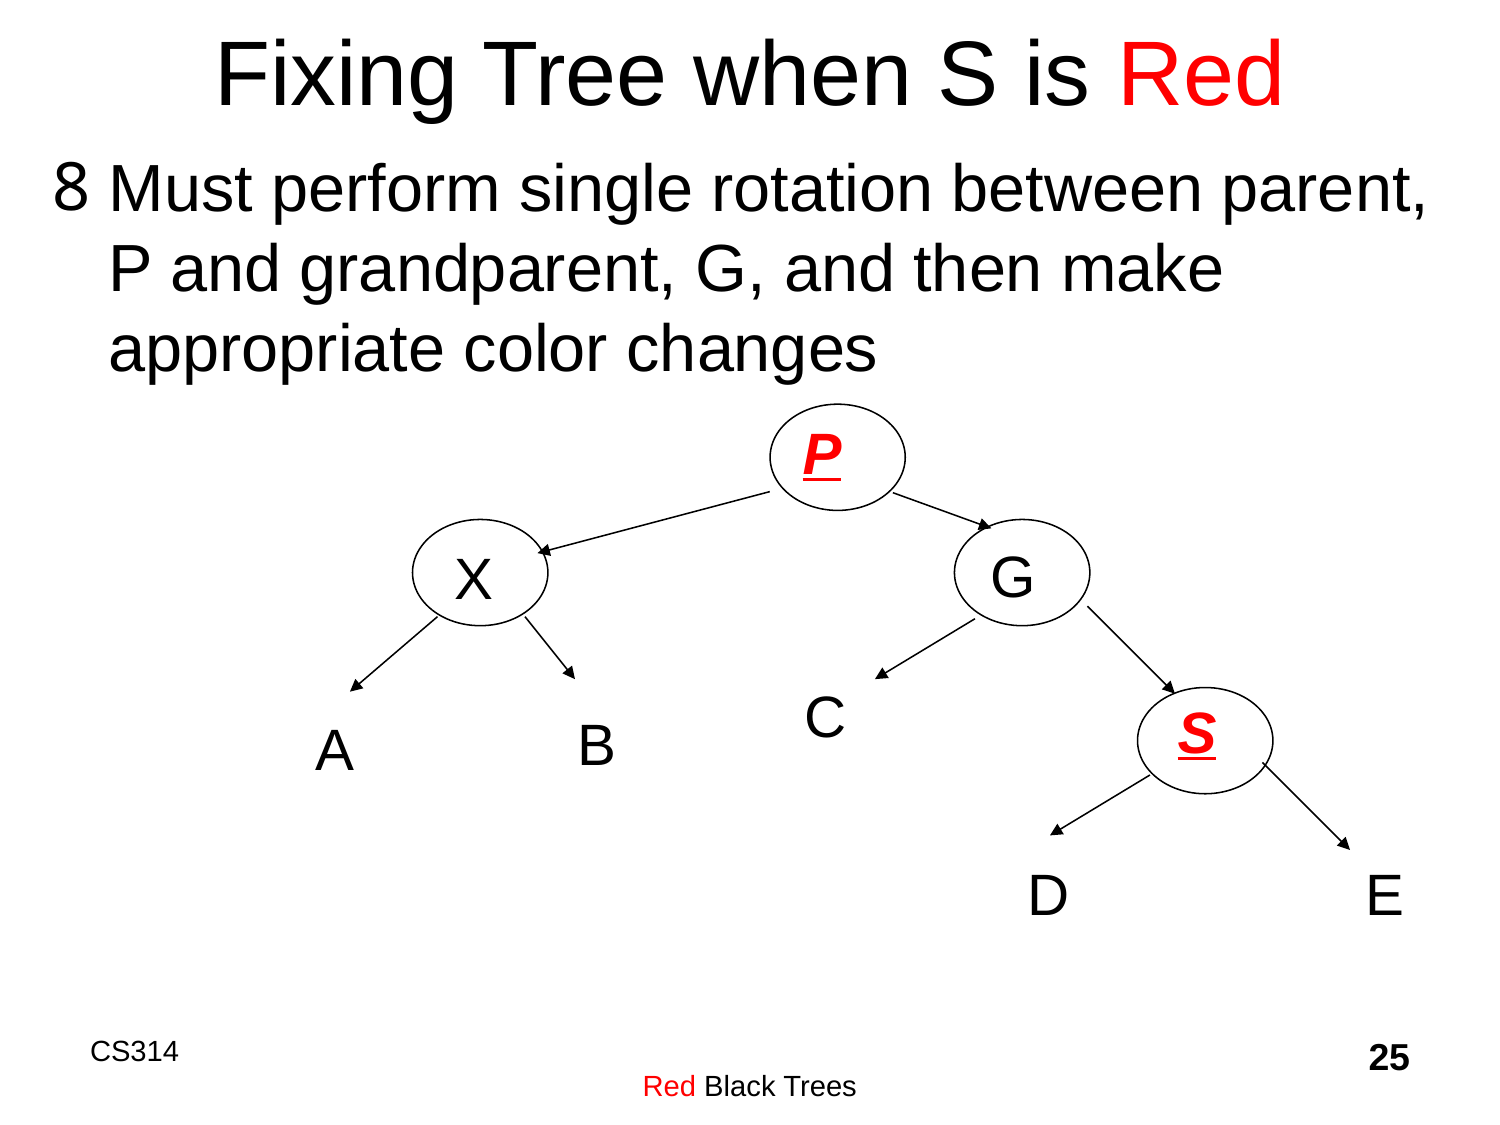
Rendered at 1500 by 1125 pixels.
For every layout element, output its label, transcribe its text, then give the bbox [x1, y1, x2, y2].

text_box [1262, 762, 1351, 850]
text_box [892, 492, 992, 530]
text_box E [1350, 849, 1419, 935]
text_box [980, 519, 1090, 626]
text_box [412, 519, 548, 626]
text_box X [439, 533, 508, 619]
text_box [349, 616, 438, 692]
text_box B [562, 699, 632, 785]
title Fixing Tree when S is Red [112, 0, 1388, 137]
text_box [874, 618, 976, 680]
list Must perform single rotation between parent, P and grandparent, G, and then make appropriate color changes [37, 137, 1463, 1038]
text_box [770, 422, 787, 493]
footer Red Black Trees [462, 1038, 1038, 1101]
text_box [954, 534, 975, 611]
text_box [1087, 606, 1173, 687]
text_box [788, 404, 906, 511]
slide_number CS314 [74, 1038, 451, 1101]
text_box [1050, 774, 1151, 836]
text_box S [1162, 687, 1232, 773]
text_box [524, 616, 575, 680]
text_box A [300, 704, 369, 789]
slide_number 25 [1112, 1038, 1426, 1101]
text_box C [789, 672, 862, 757]
text_box P [787, 408, 857, 494]
text_box [1137, 691, 1273, 794]
text_box [537, 491, 770, 556]
text_box G [975, 531, 1051, 616]
text_box D [1012, 849, 1085, 935]
